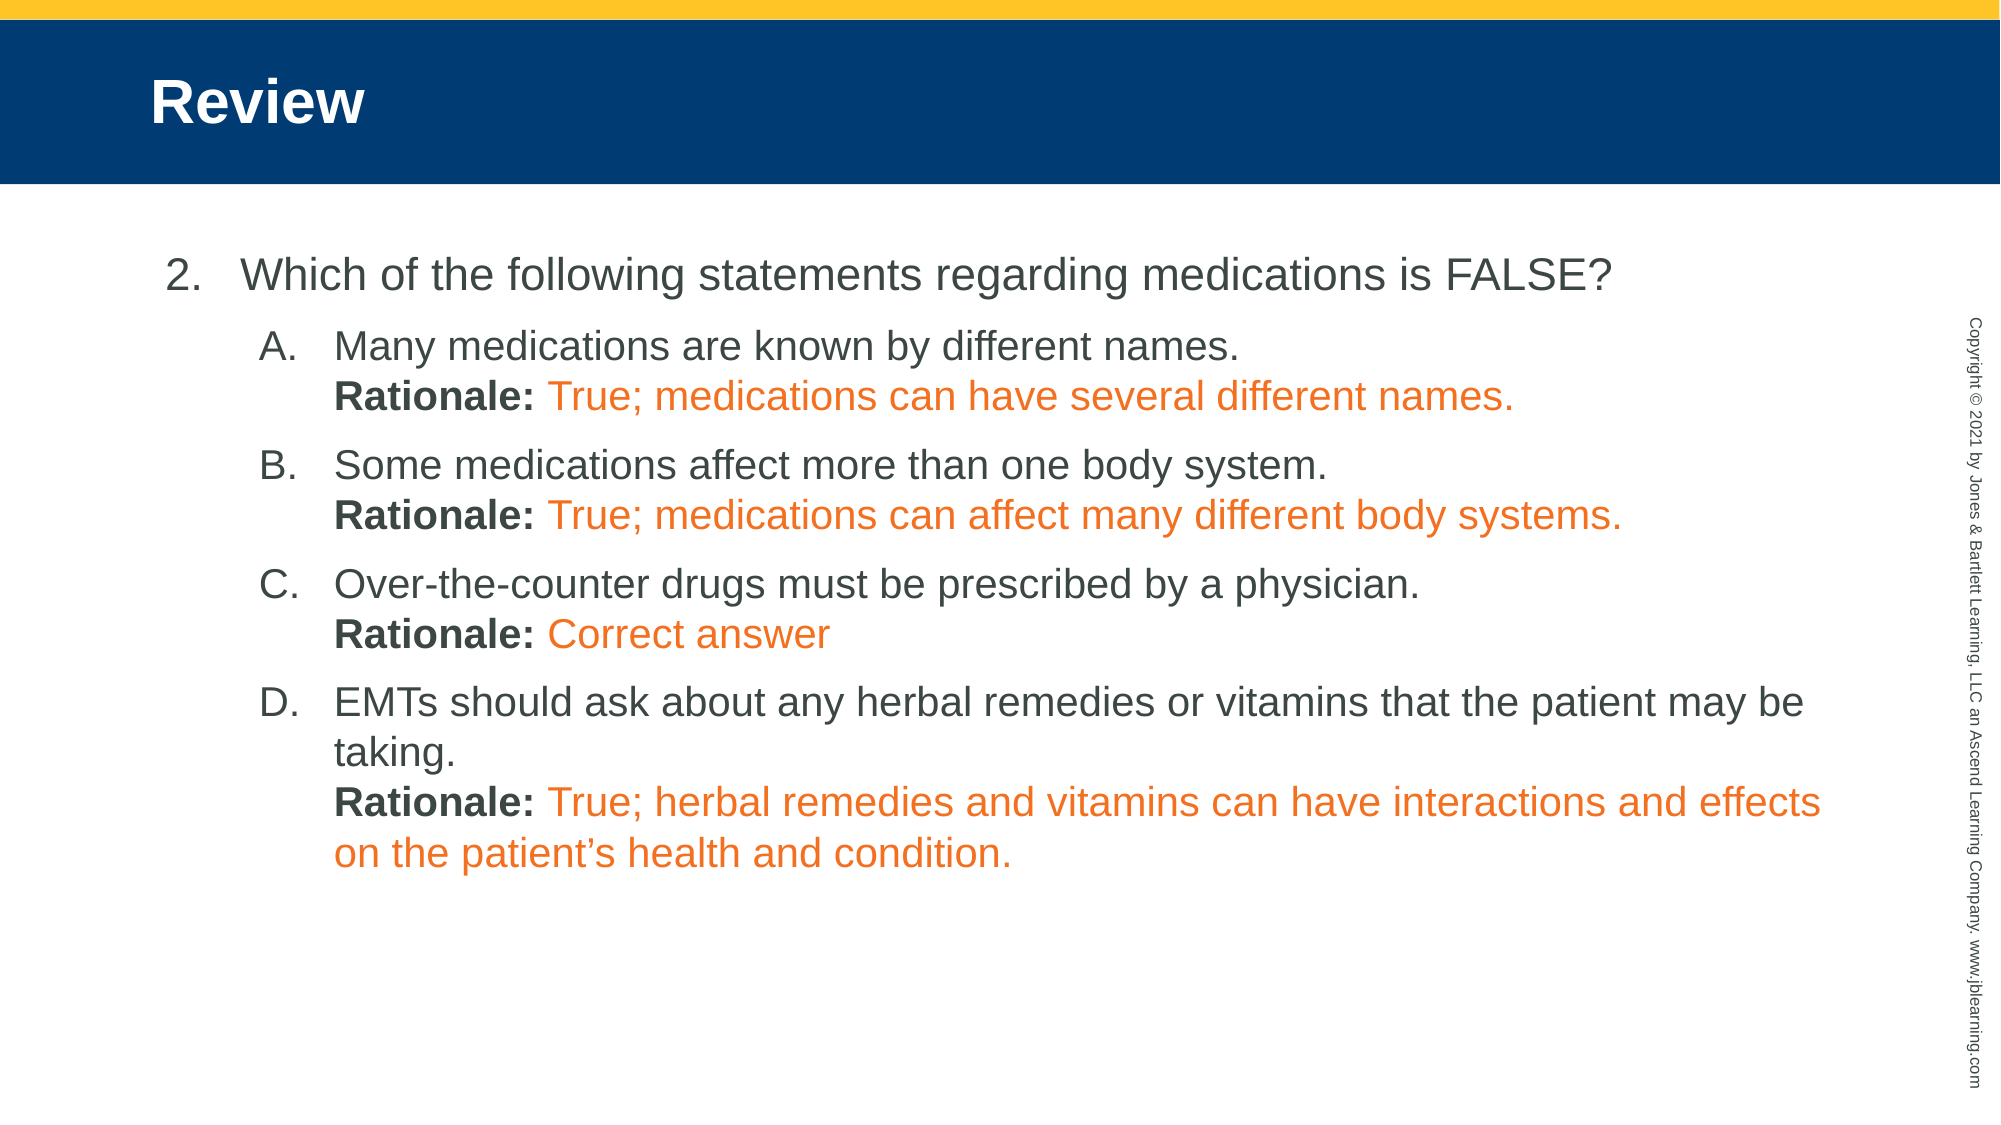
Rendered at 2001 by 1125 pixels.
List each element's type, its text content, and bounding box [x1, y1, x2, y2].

title Review [0, 19, 2000, 185]
list Which of the following statements regarding medications is FALSE? Many medications are known by different names. Rationale: True; medications can have several different names. Some medications affect more than one body system. Rationale: True; medications can affect many different body systems. Over-the-counter drugs must be prescribed by a physician. Rationale: Correct answer EMTs should ask about any herbal remedies or vitamins that the patient may be taking. Rationale: True; herbal remedies and vitamins can have interactions and effects on the patient’s health and condition. [150, 237, 1850, 1025]
